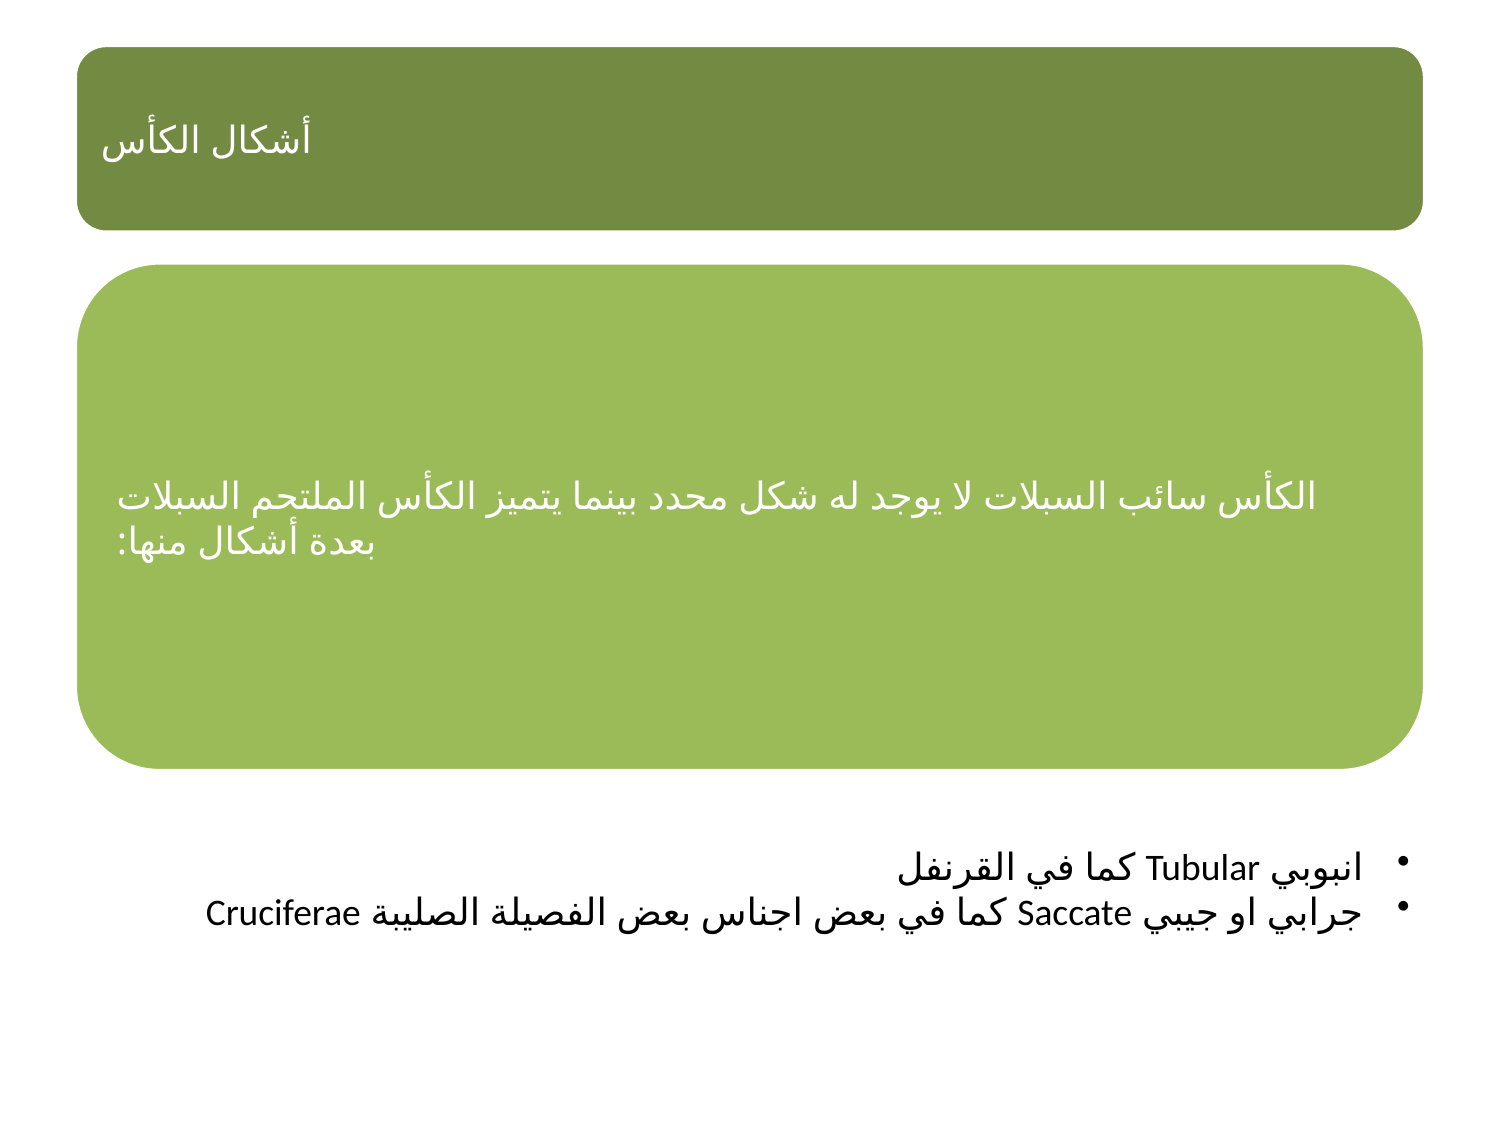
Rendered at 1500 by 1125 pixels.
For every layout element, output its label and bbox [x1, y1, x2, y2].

text_box [74, 44, 1426, 233]
list [74, 262, 1426, 1006]
